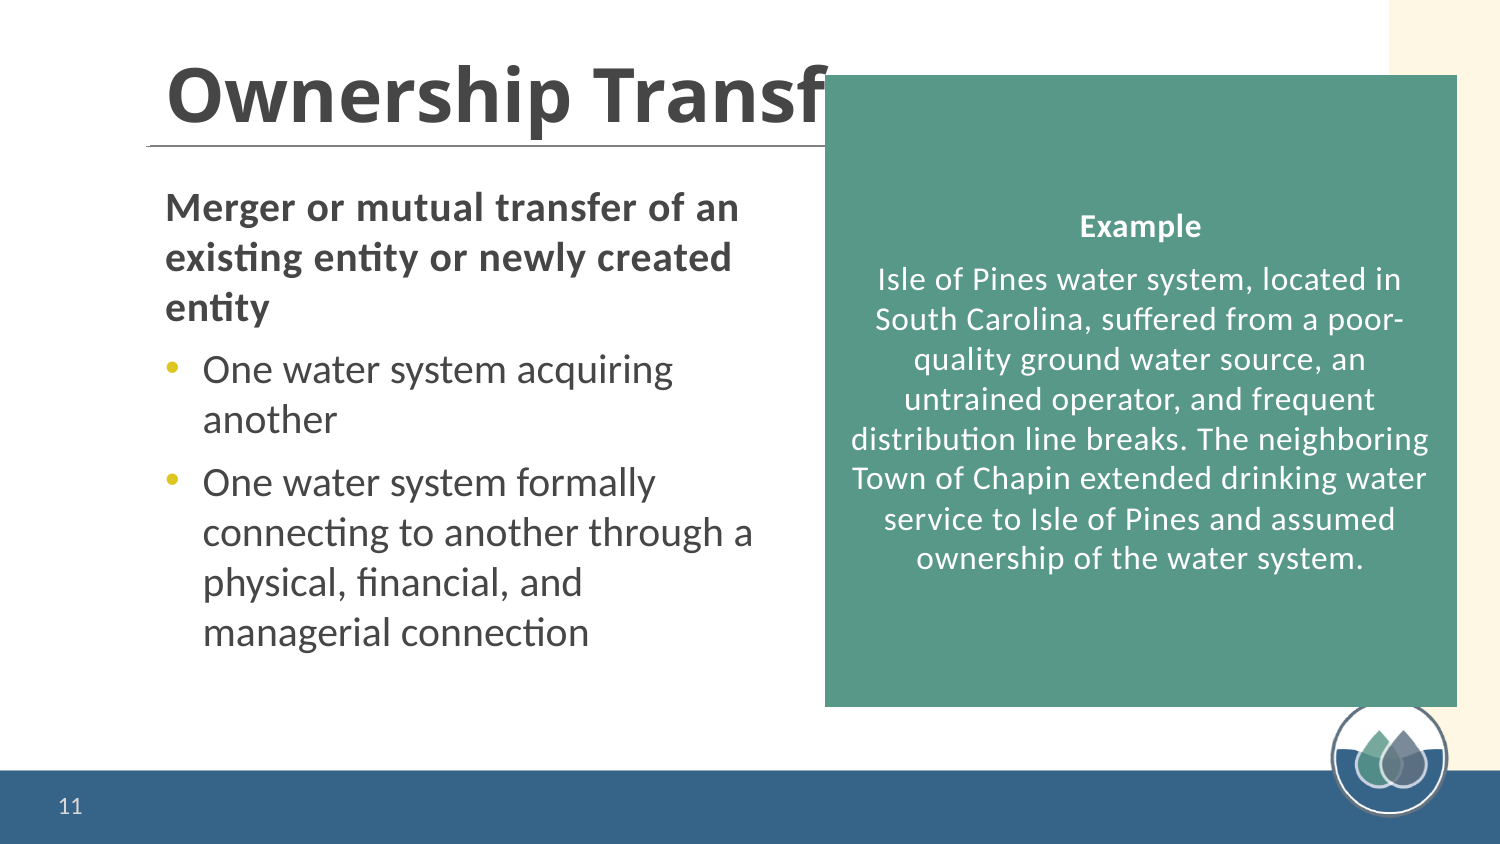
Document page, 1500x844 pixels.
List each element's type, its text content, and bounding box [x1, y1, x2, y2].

title Ownership Transfer [150, 21, 1373, 146]
list Merger or mutual transfer of an existing entity or newly created entity One water system acquiring another One water system formally connecting to another through a physical, financial, and managerial connection [150, 171, 794, 734]
slide_number 11 [16, 782, 124, 828]
picture [0, 0, 1500, 844]
list Example Isle of Pines water system, located in South Carolina, suffered from a poor-quality ground water source, an untrained operator, and frequent distribution line breaks. The neighboring Town of Chapin extended drinking water service to Isle of Pines and assumed ownership of the water system. [825, 75, 1457, 707]
